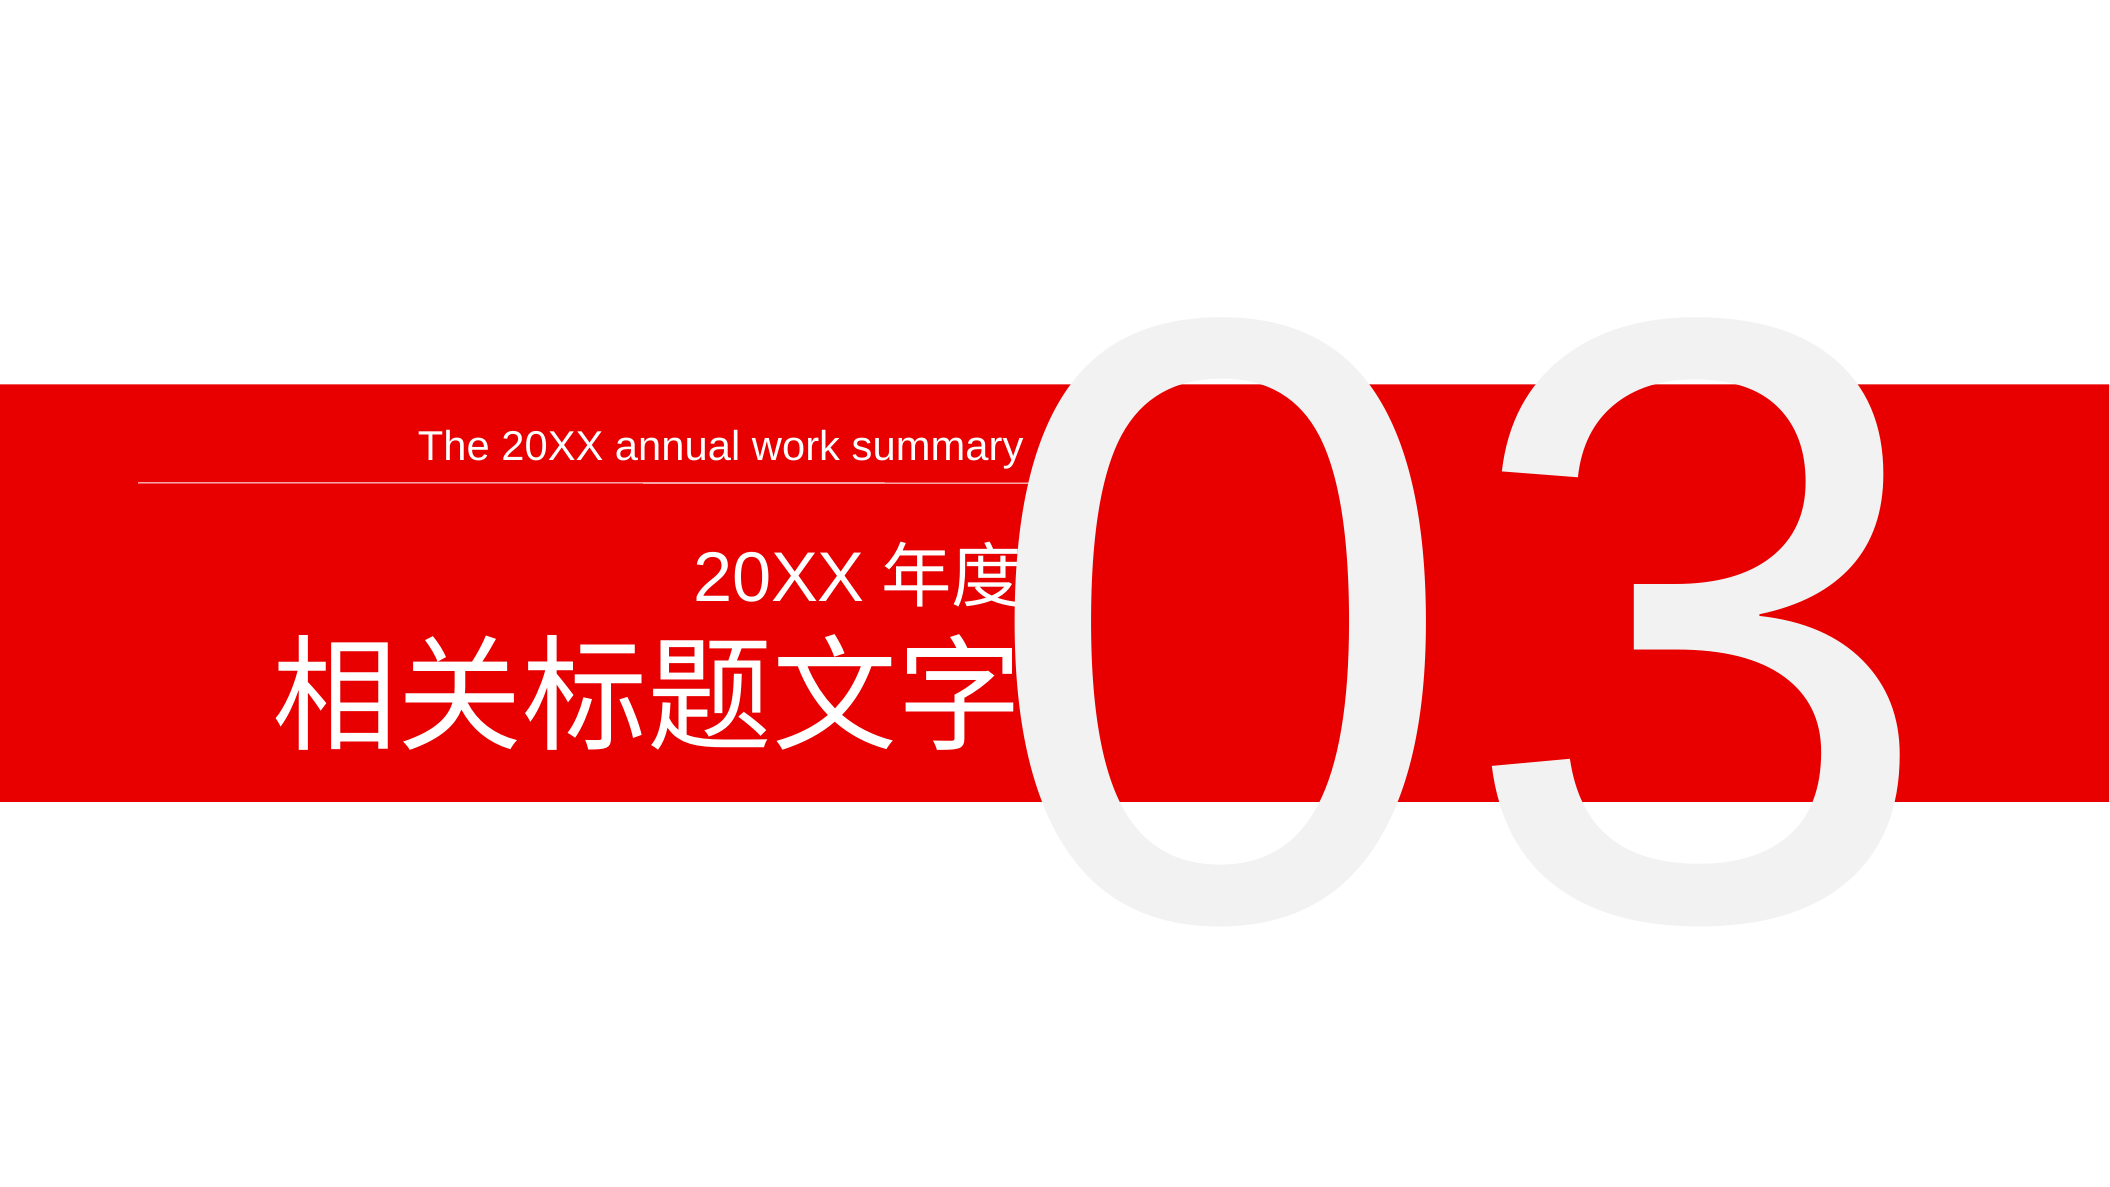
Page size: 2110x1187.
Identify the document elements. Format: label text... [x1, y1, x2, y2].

text_box [0, 384, 965, 802]
text_box 03 [965, 50, 1953, 1098]
text_box 20XX年度 相关标题文字 [257, 523, 965, 773]
text_box [1953, 384, 2110, 802]
text_box The 20XX annual work summary [402, 411, 965, 476]
